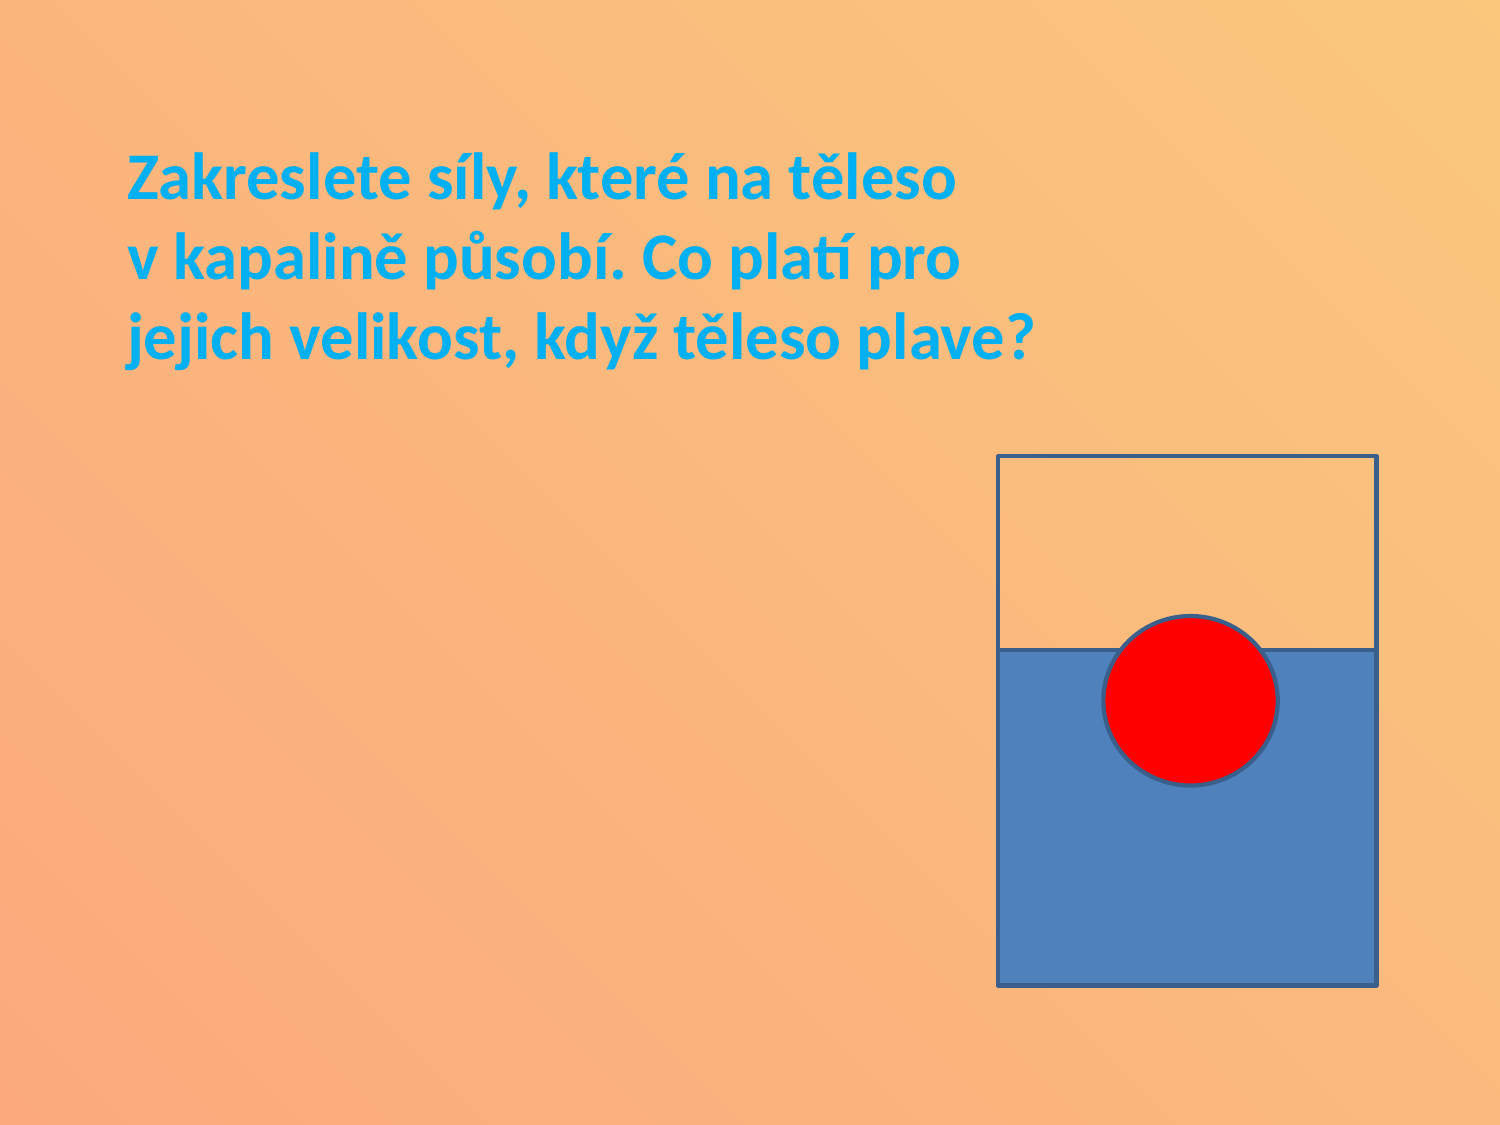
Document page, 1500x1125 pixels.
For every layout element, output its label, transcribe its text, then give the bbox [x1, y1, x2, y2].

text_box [997, 455, 1377, 986]
text_box Zakreslete síly, které na těleso v kapalině působí. Co platí pro jejich velikost, když těleso plave? [112, 125, 1058, 381]
